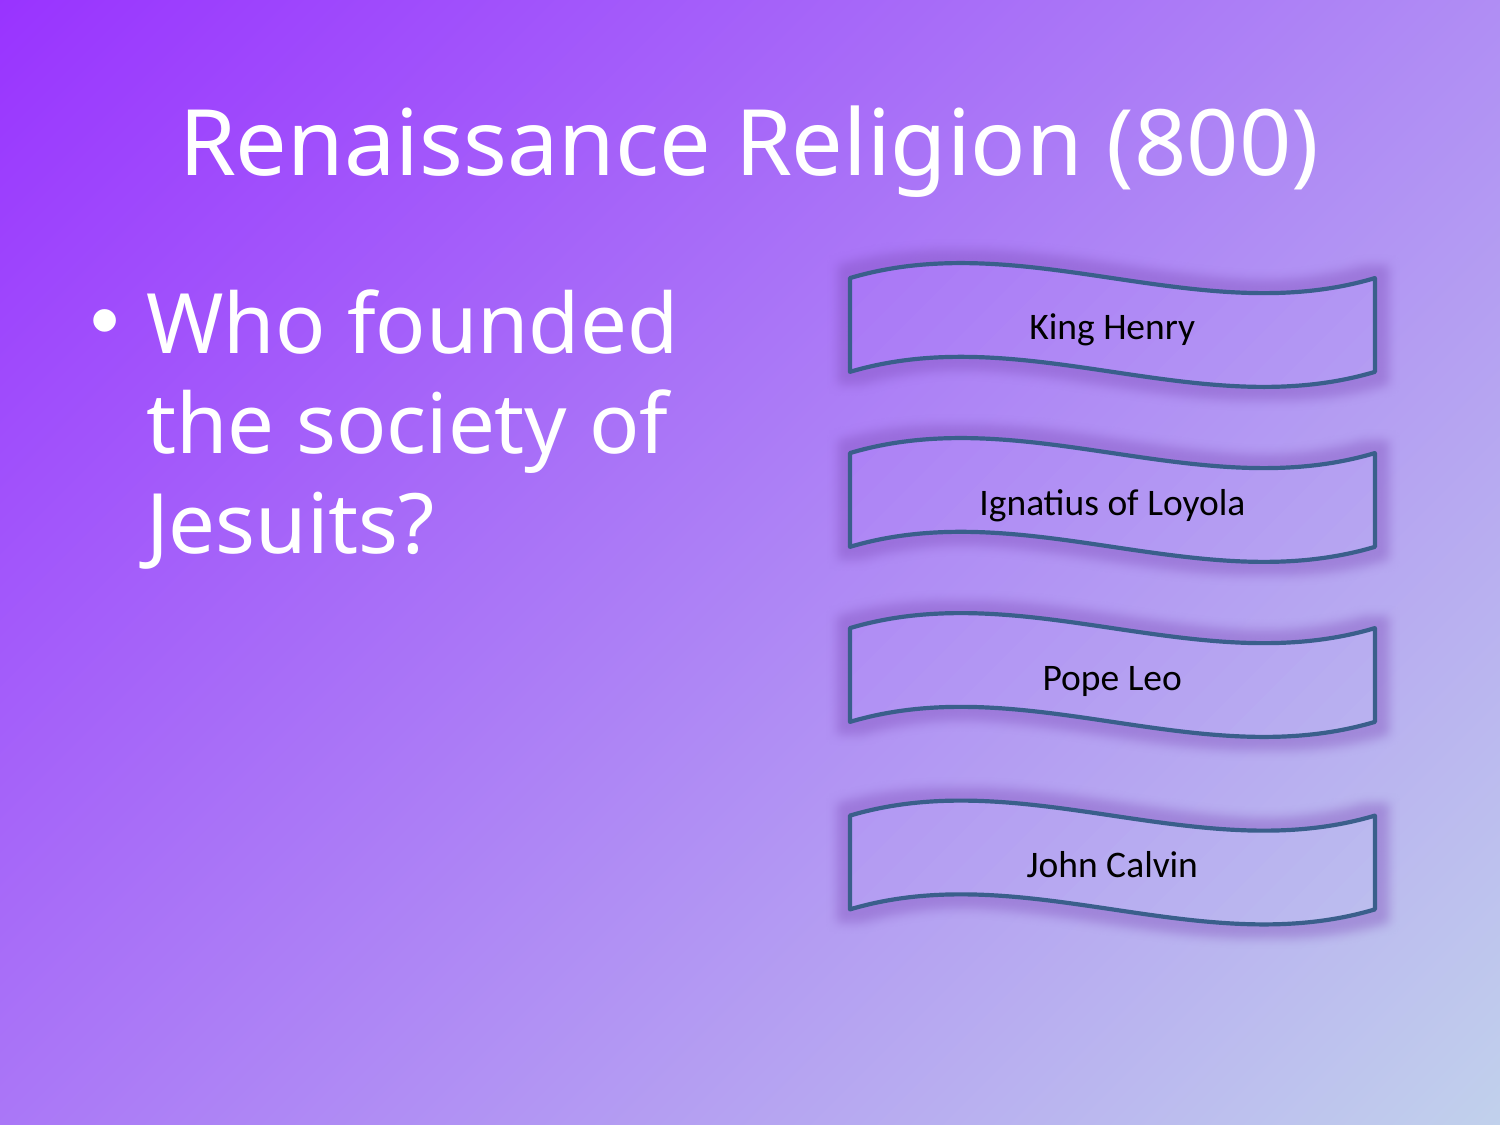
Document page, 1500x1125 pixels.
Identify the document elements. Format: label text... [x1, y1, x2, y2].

list Who founded the society of Jesuits? [75, 262, 738, 1005]
text_box Pope Leo [847, 611, 1378, 740]
text_box King Henry [847, 260, 1378, 390]
text_box John Calvin [847, 798, 1378, 927]
text_box Ignatius of Loyola [847, 435, 1378, 564]
title Renaissance Religion (800) [75, 45, 1425, 233]
